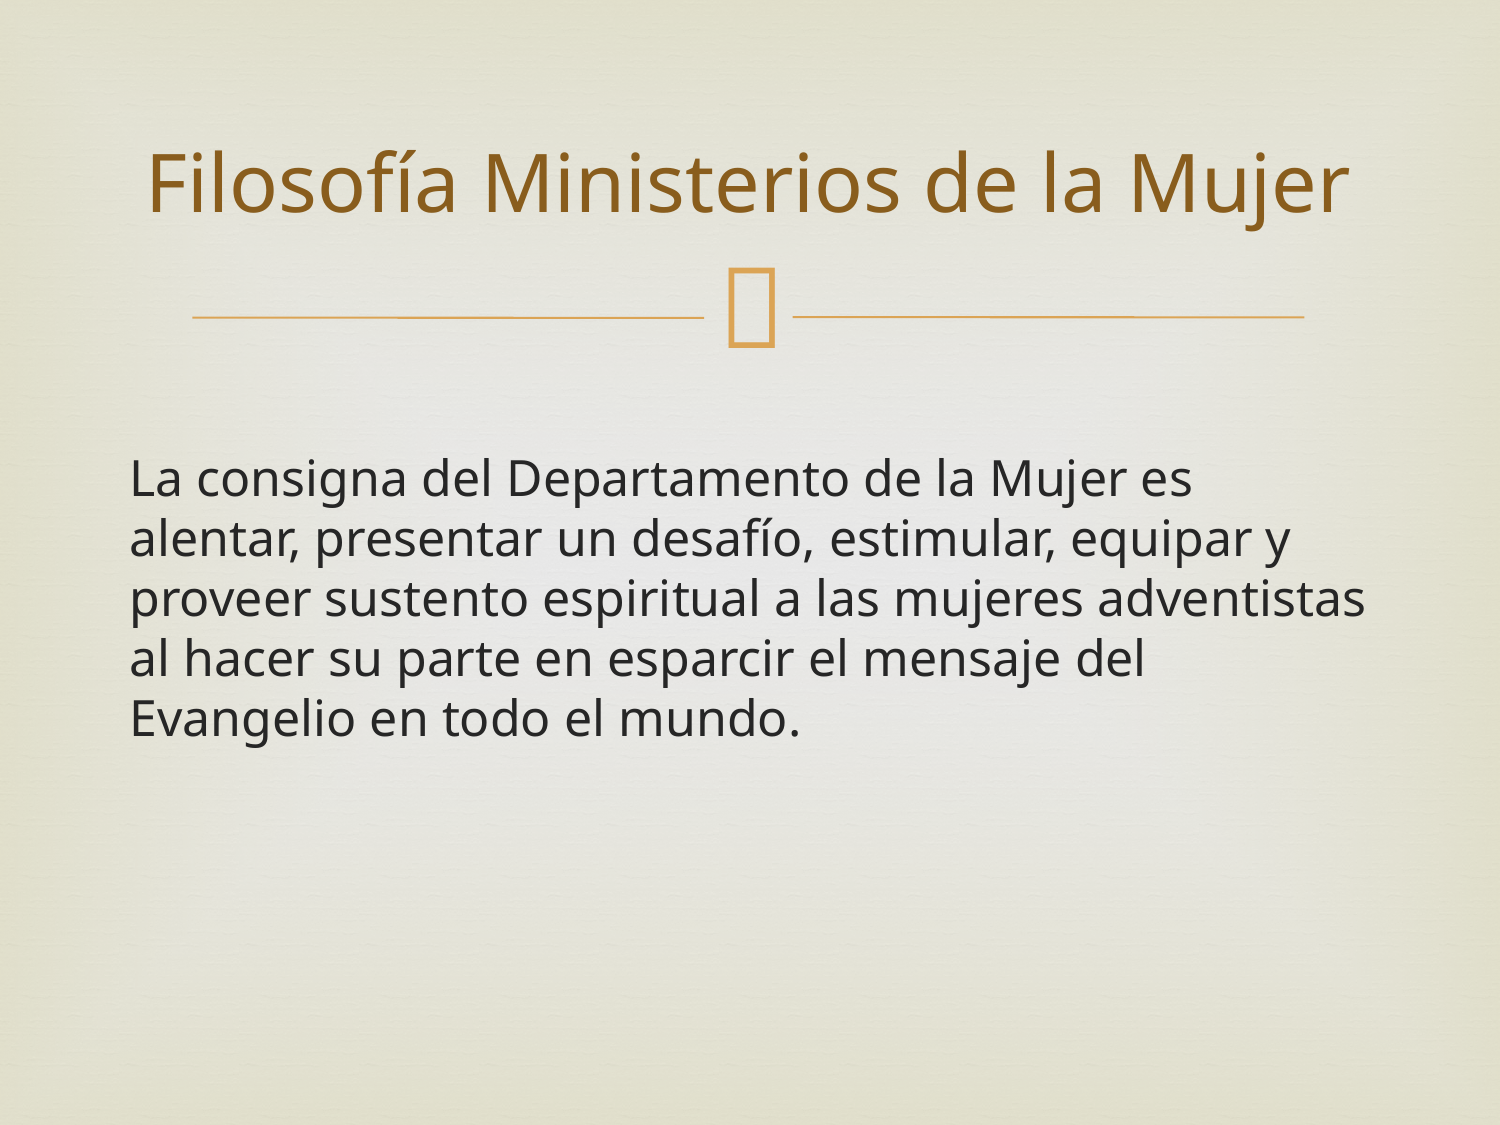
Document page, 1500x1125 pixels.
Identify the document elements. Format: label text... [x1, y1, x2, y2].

list La consigna del Departamento de la Mujer es alentar, presentar un desafío, estimular, equipar y proveer sustento espiritual a las mujeres adventistas al hacer su parte en esparcir el mensaje del Evangelio en todo el mundo. [114, 368, 1386, 1005]
title Filosofía Ministerios de la Mujer [112, 93, 1386, 267]
